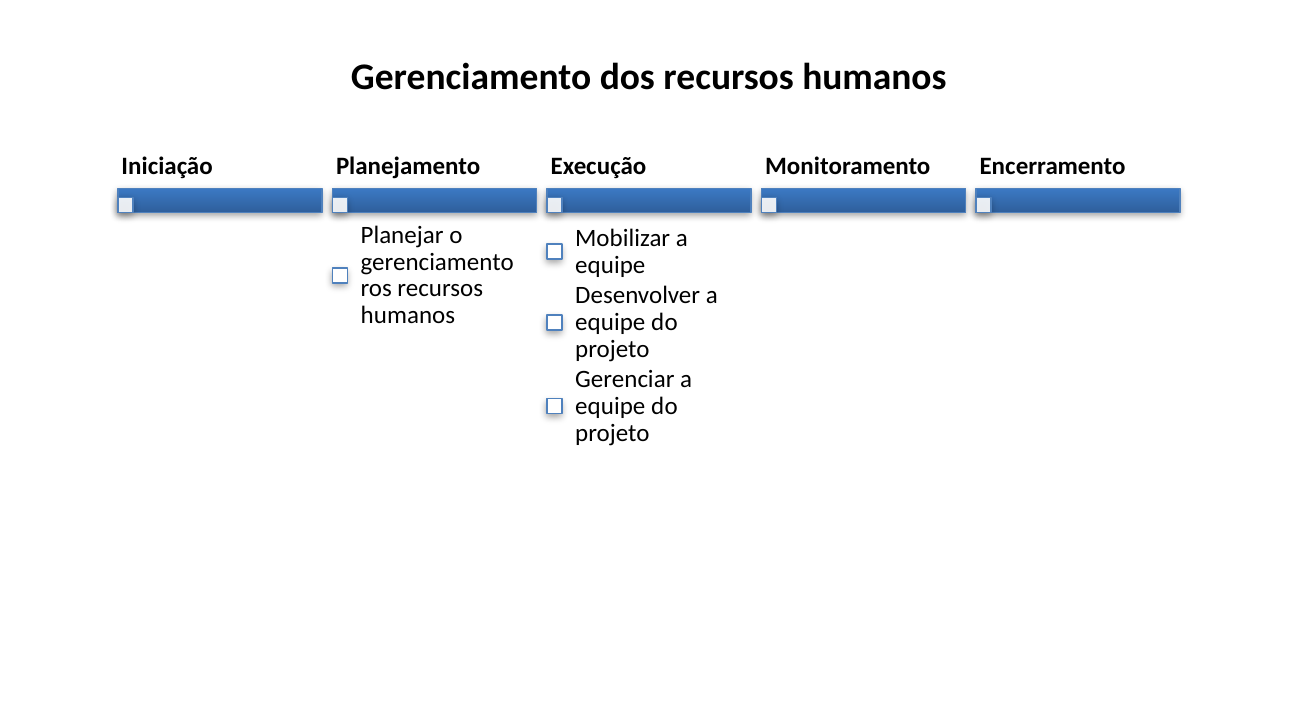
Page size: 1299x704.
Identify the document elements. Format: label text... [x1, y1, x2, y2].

text_box Gerenciamento dos recursos humanos [0, 44, 1299, 106]
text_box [117, 145, 1181, 449]
